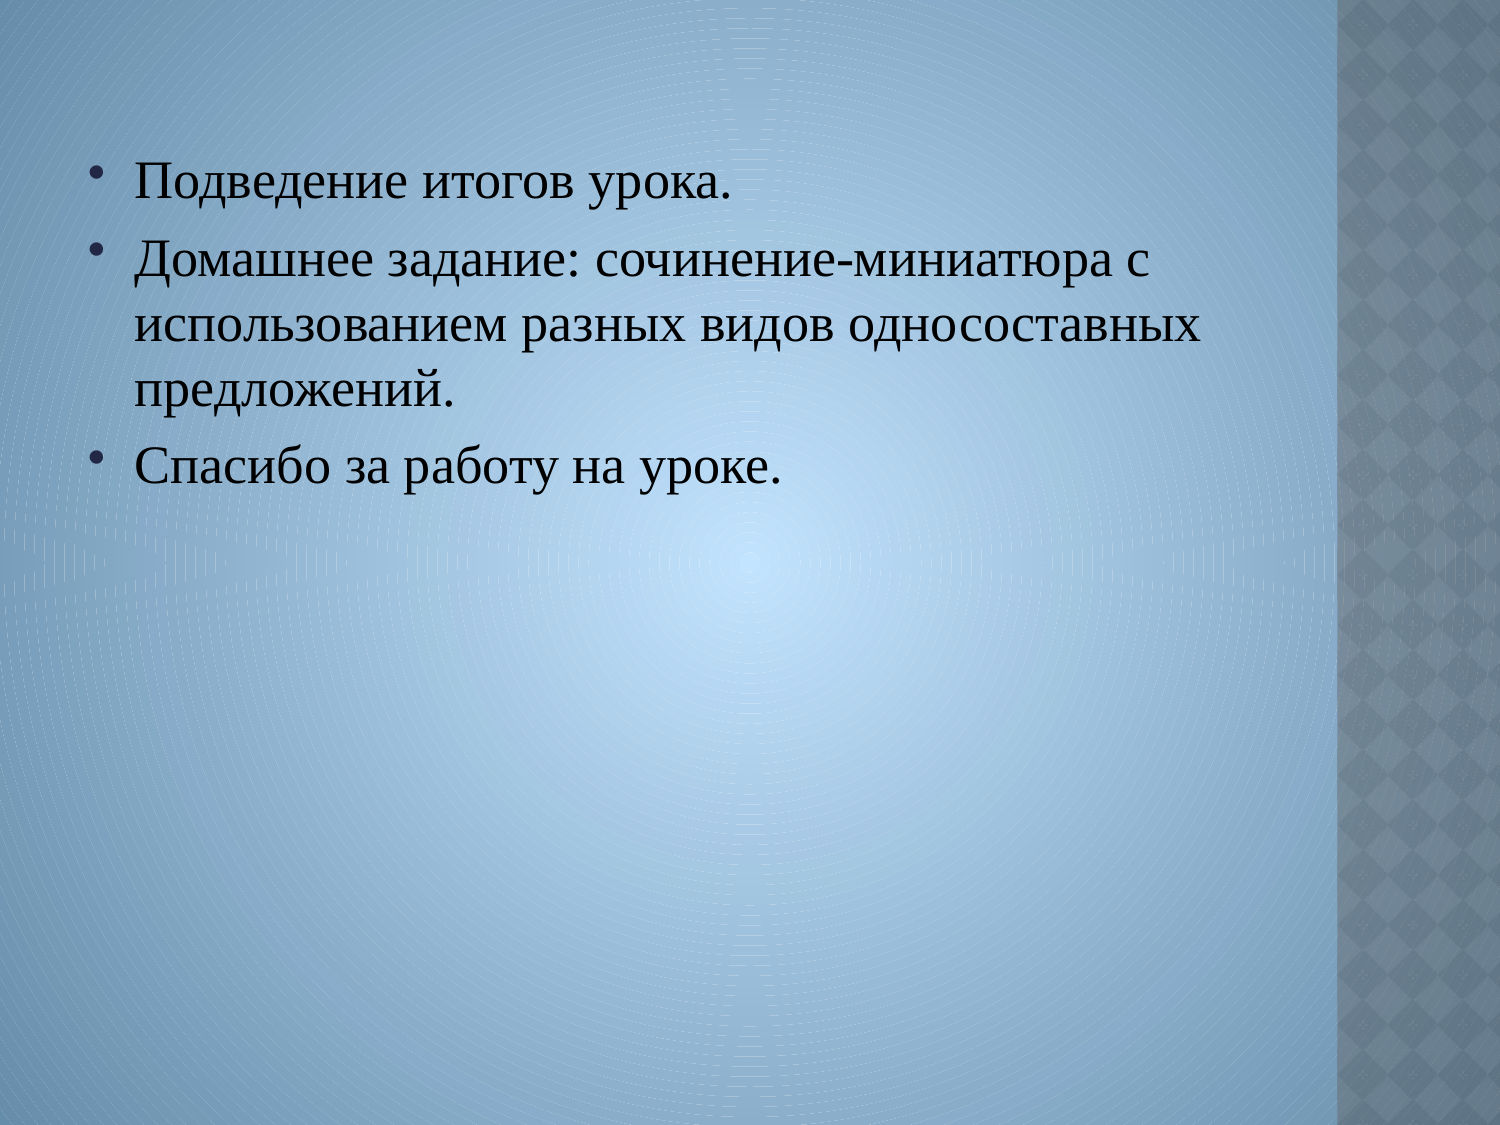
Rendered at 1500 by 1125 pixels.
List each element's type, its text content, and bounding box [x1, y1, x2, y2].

list Подведение итогов урока. Домашнее задание: сочинение-миниатюра с использованием разных видов односоставных предложений. Спасибо за работу на уроке. [75, 137, 1263, 1059]
